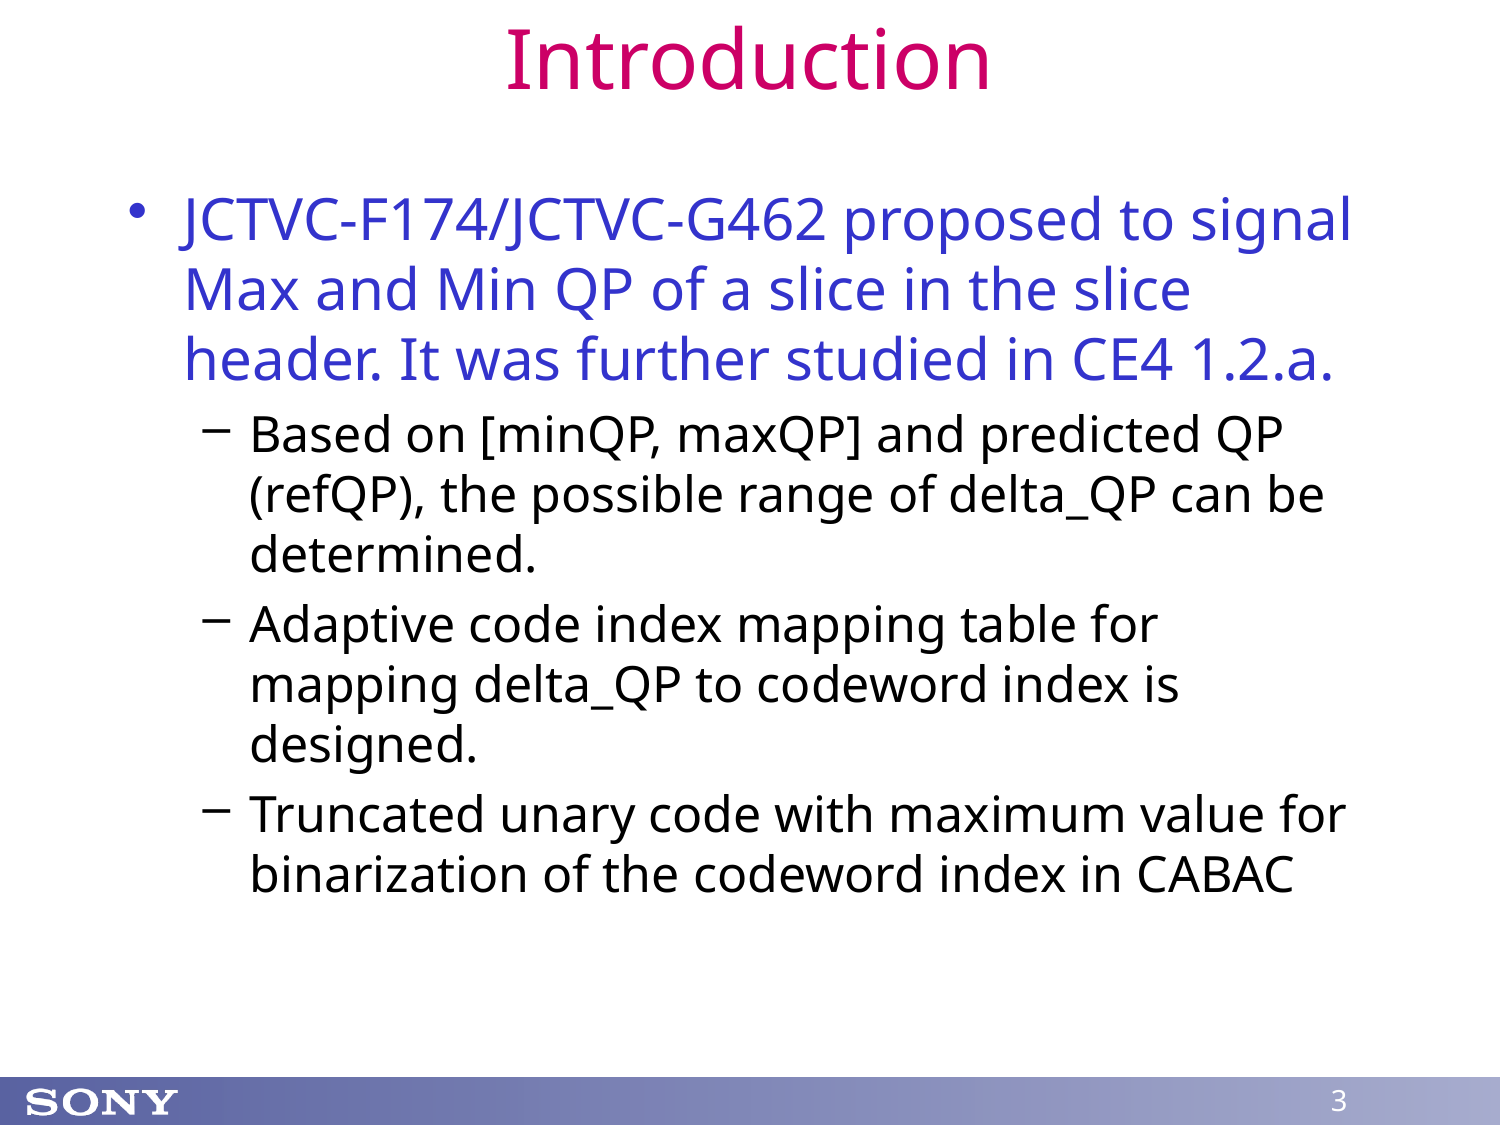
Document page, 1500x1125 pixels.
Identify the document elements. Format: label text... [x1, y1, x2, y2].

slide_number 3 [1049, 1074, 1363, 1125]
title Introduction [112, 0, 1388, 115]
picture [26, 1088, 178, 1116]
list JCTVC-F174/JCTVC-G462 proposed to signal Max and Min QP of a slice in the slice header. It was further studied in CE4 1.2.a. Based on [minQP, maxQP] and predicted QP (refQP), the possible range of delta_QP can be determined. Adaptive code index mapping table for mapping delta_QP to codeword index is designed. Truncated unary code with maximum value for binarization of the codeword index in CABAC [112, 174, 1388, 1076]
